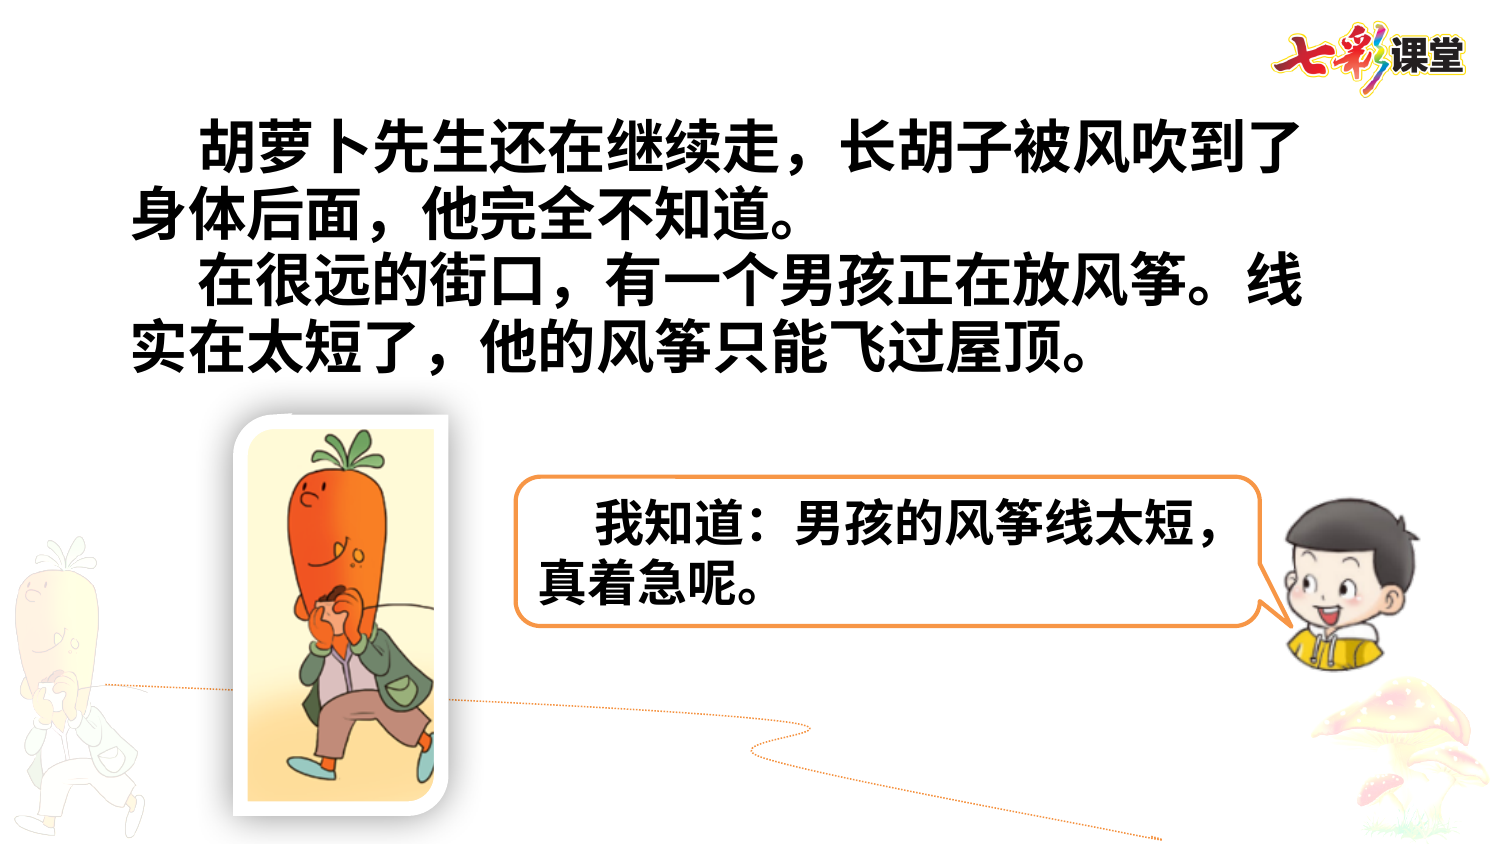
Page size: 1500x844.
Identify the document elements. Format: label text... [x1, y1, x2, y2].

picture [240, 421, 442, 809]
picture [1257, 480, 1434, 684]
picture [1269, 20, 1468, 98]
text_box 胡萝卜先生还在继续走，长胡子被风吹到了身体后面，他完全不知道。 在很远的街口，有一个男孩正在放风筝。线实在太短了，他的风筝只能飞过屋顶。 [115, 108, 1375, 389]
text_box 我知道：男孩的风筝线太短，真着急呢。 [513, 474, 1254, 629]
